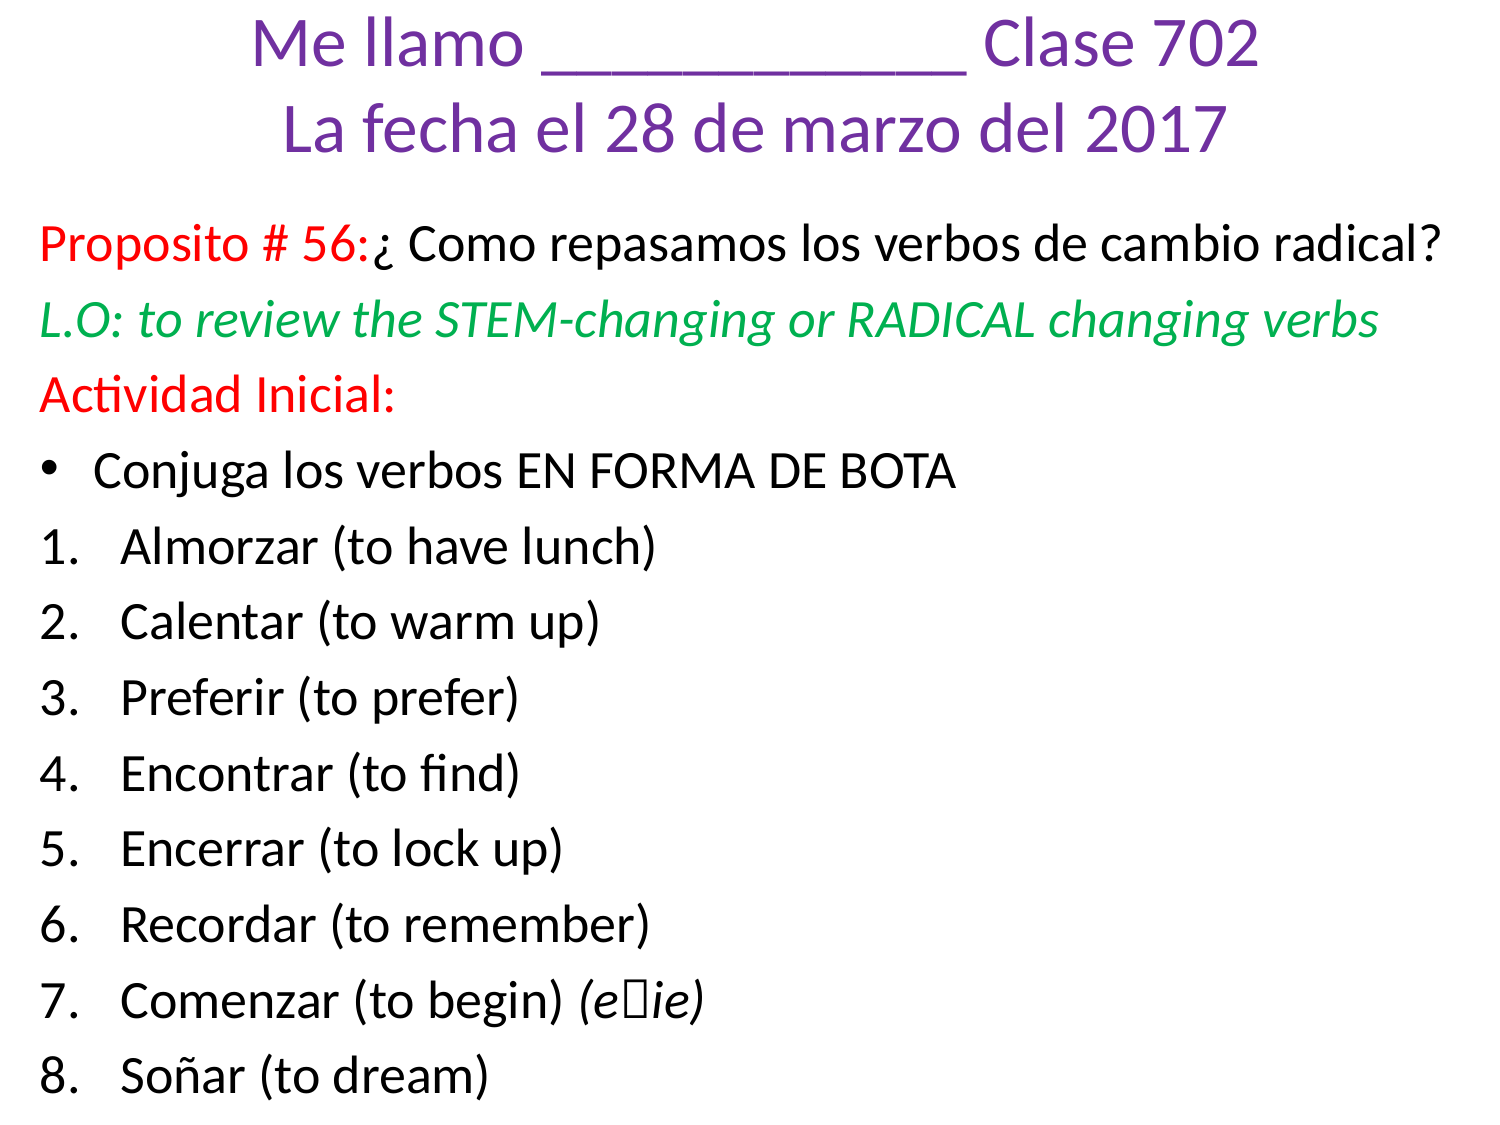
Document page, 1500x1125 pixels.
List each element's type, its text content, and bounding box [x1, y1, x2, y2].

list Proposito # 56:¿ Como repasamos los verbos de cambio radical? L.O: to review the STEM-changing or RADICAL changing verbs Actividad Inicial: Conjuga los verbos EN FORMA DE BOTA Almorzar (to have lunch) Calentar (to warm up) Preferir (to prefer) Encontrar (to find) Encerrar (to lock up) Recordar (to remember) Comenzar (to begin) (eie) Soñar (to dream) [24, 200, 1475, 1125]
title Me llamo ____________ Clase 702 La fecha el 28 de marzo del 2017 [12, 0, 1500, 175]
